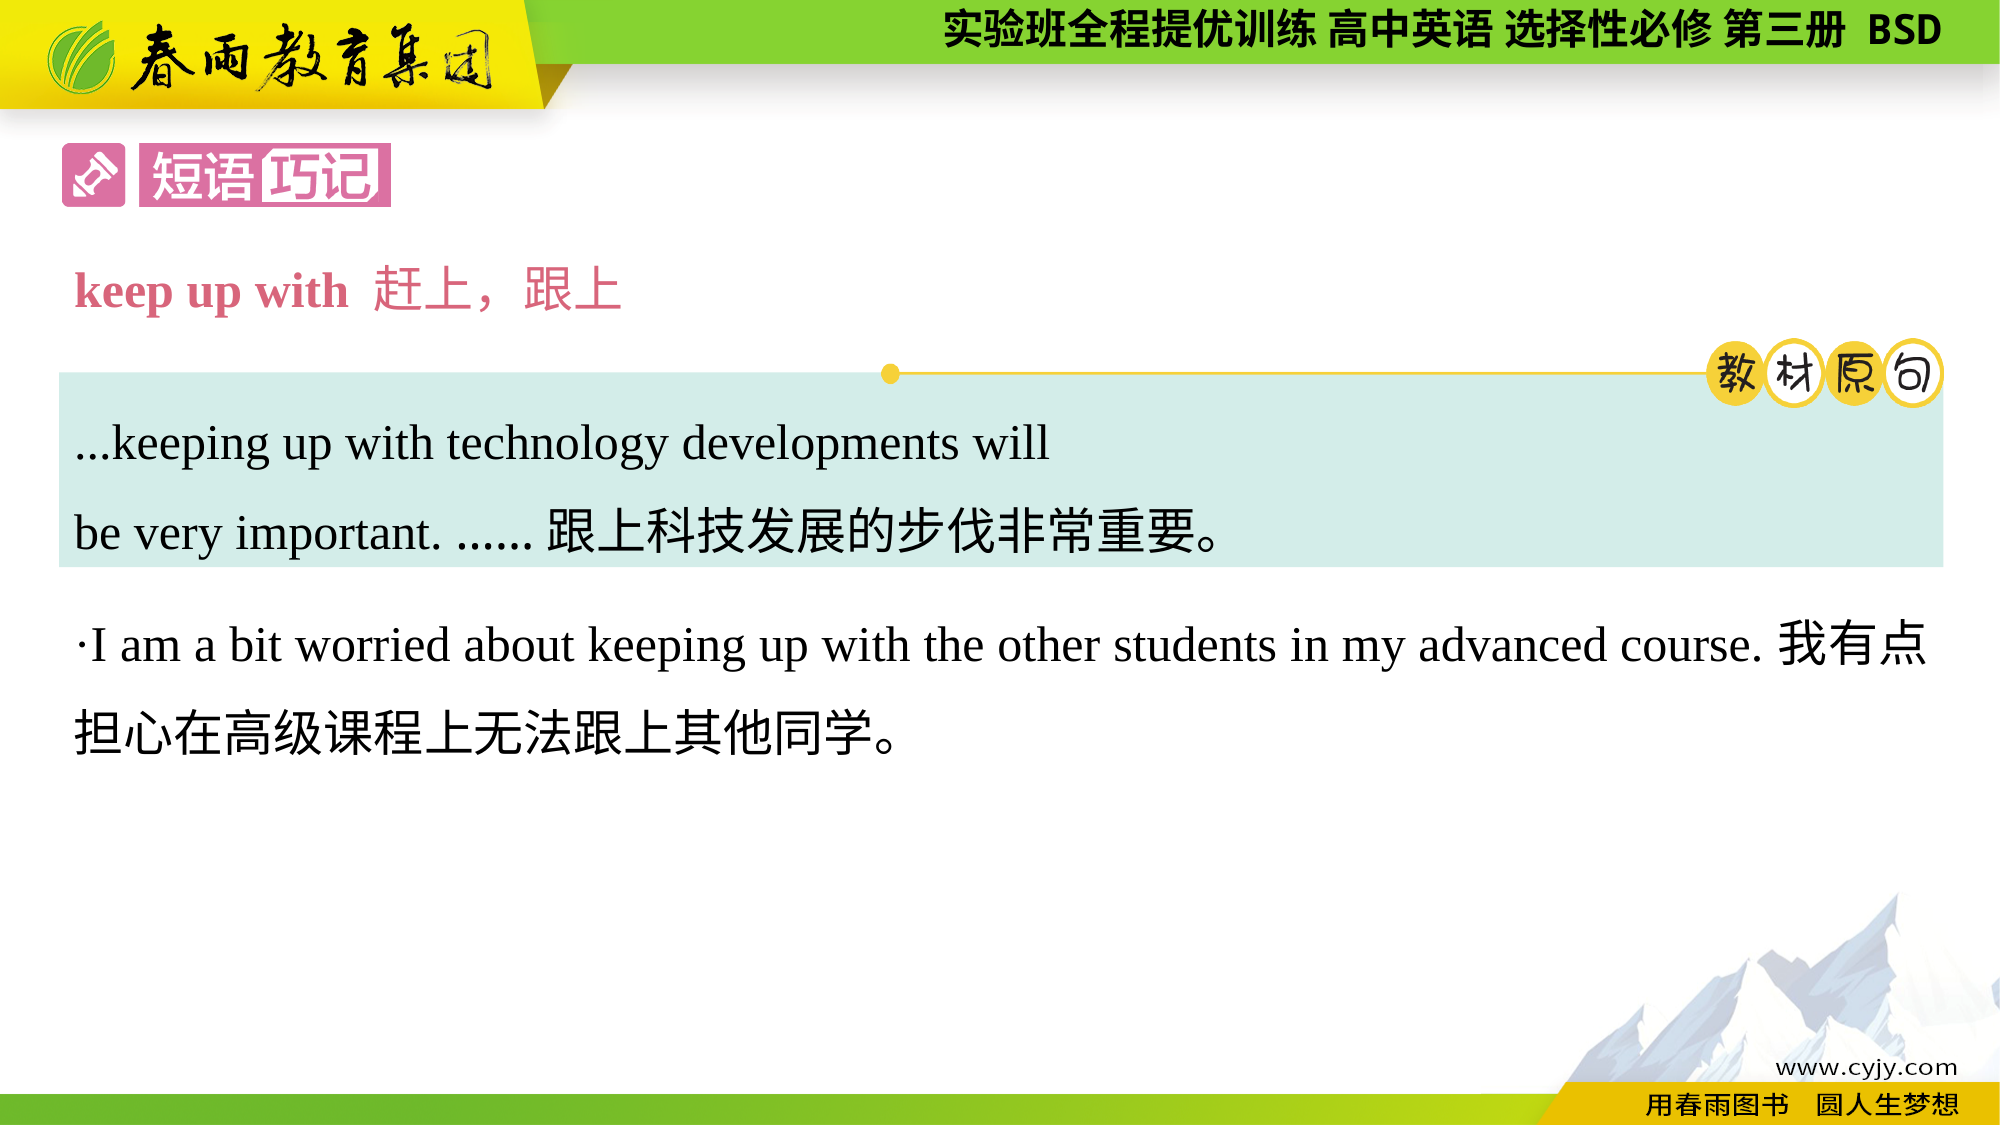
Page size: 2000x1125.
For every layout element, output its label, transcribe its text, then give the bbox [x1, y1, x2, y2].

picture [0, 0, 2000, 1125]
text_box ...keeping up with technology developments will be very important. ……跟上科技发展的步伐非常重要。 [59, 372, 1944, 568]
text_box ·I am a bit worried about keeping up with the other students in my advanced course.我有点担心在高级课程上无法跟上其他同学。 [59, 574, 1944, 769]
list keep up with 赶上，跟上 [59, 219, 1944, 315]
